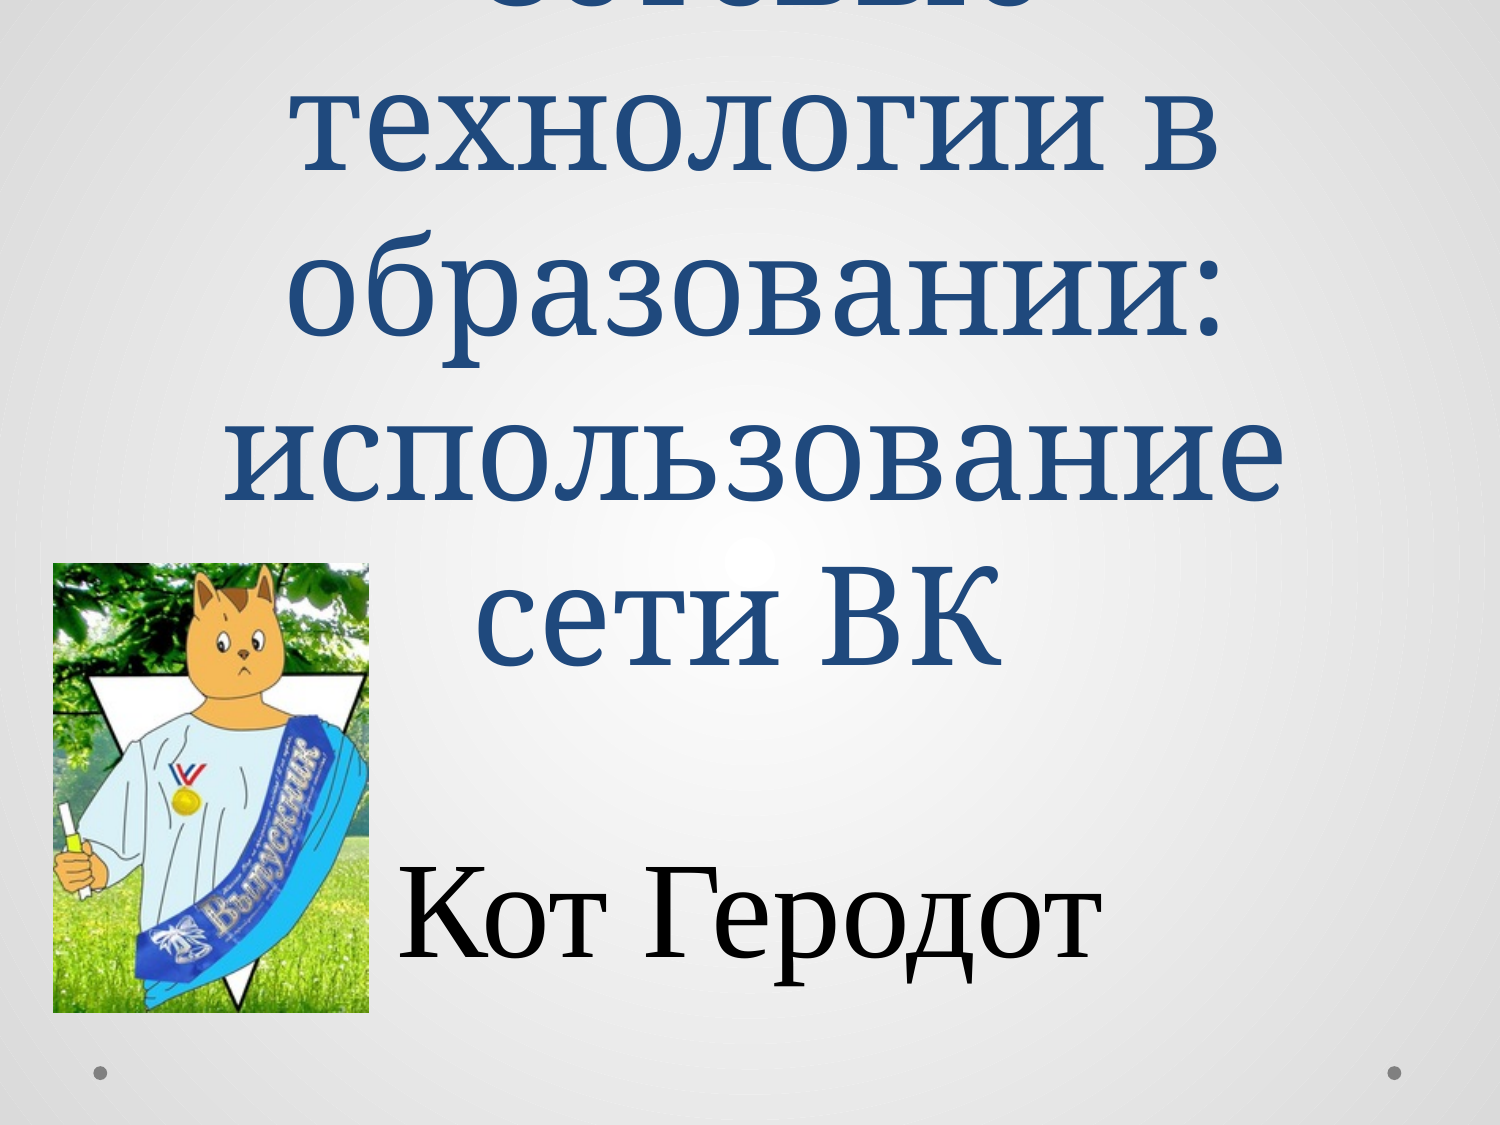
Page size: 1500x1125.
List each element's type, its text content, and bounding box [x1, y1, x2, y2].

title Сетевые технологии в образовании: использование сети ВК [76, 0, 1435, 700]
subtitle Кот Геродот [373, 812, 1275, 1013]
picture [52, 563, 369, 1014]
